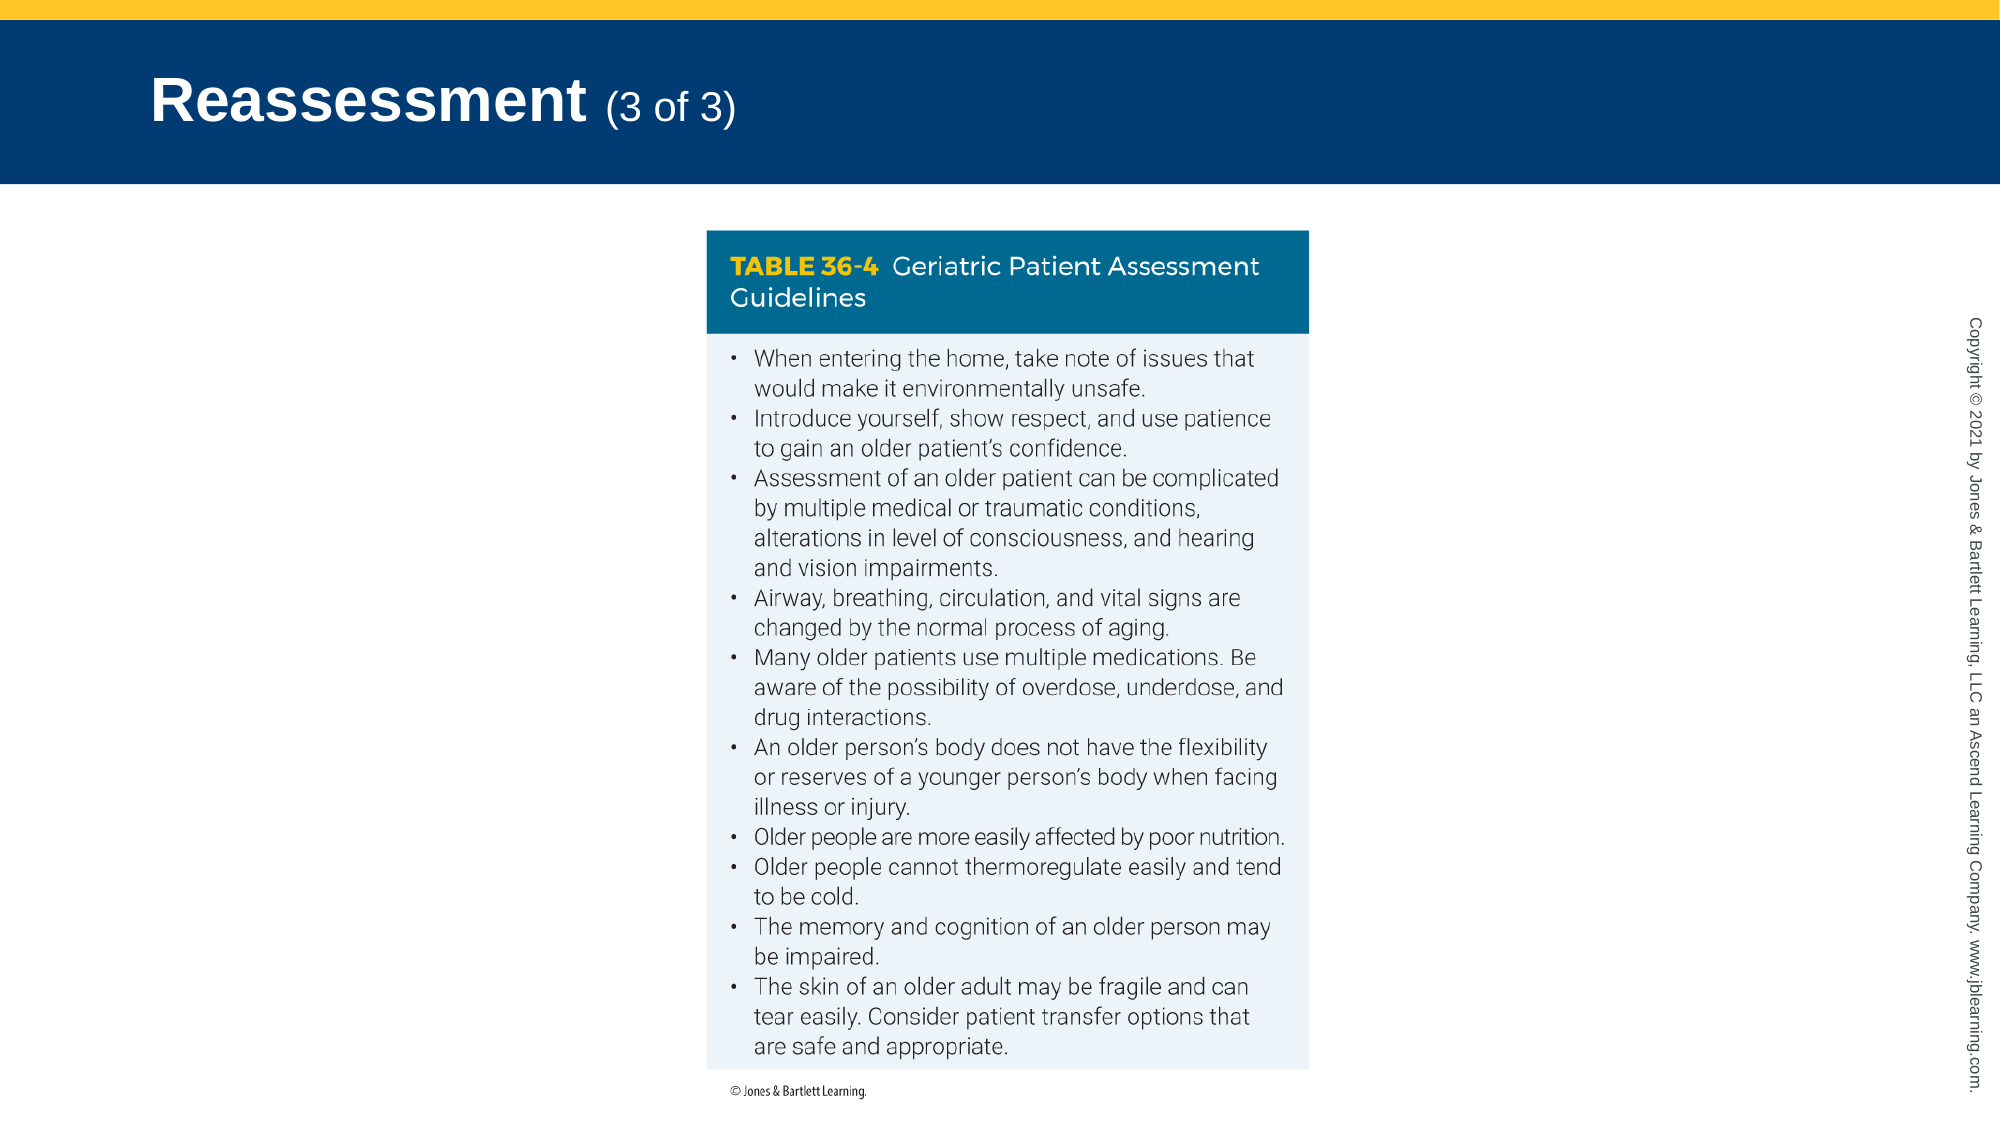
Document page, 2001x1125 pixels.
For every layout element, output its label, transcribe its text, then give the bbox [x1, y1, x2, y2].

title Reassessment (3 of 3) [0, 19, 2000, 185]
picture [701, 223, 1314, 1107]
